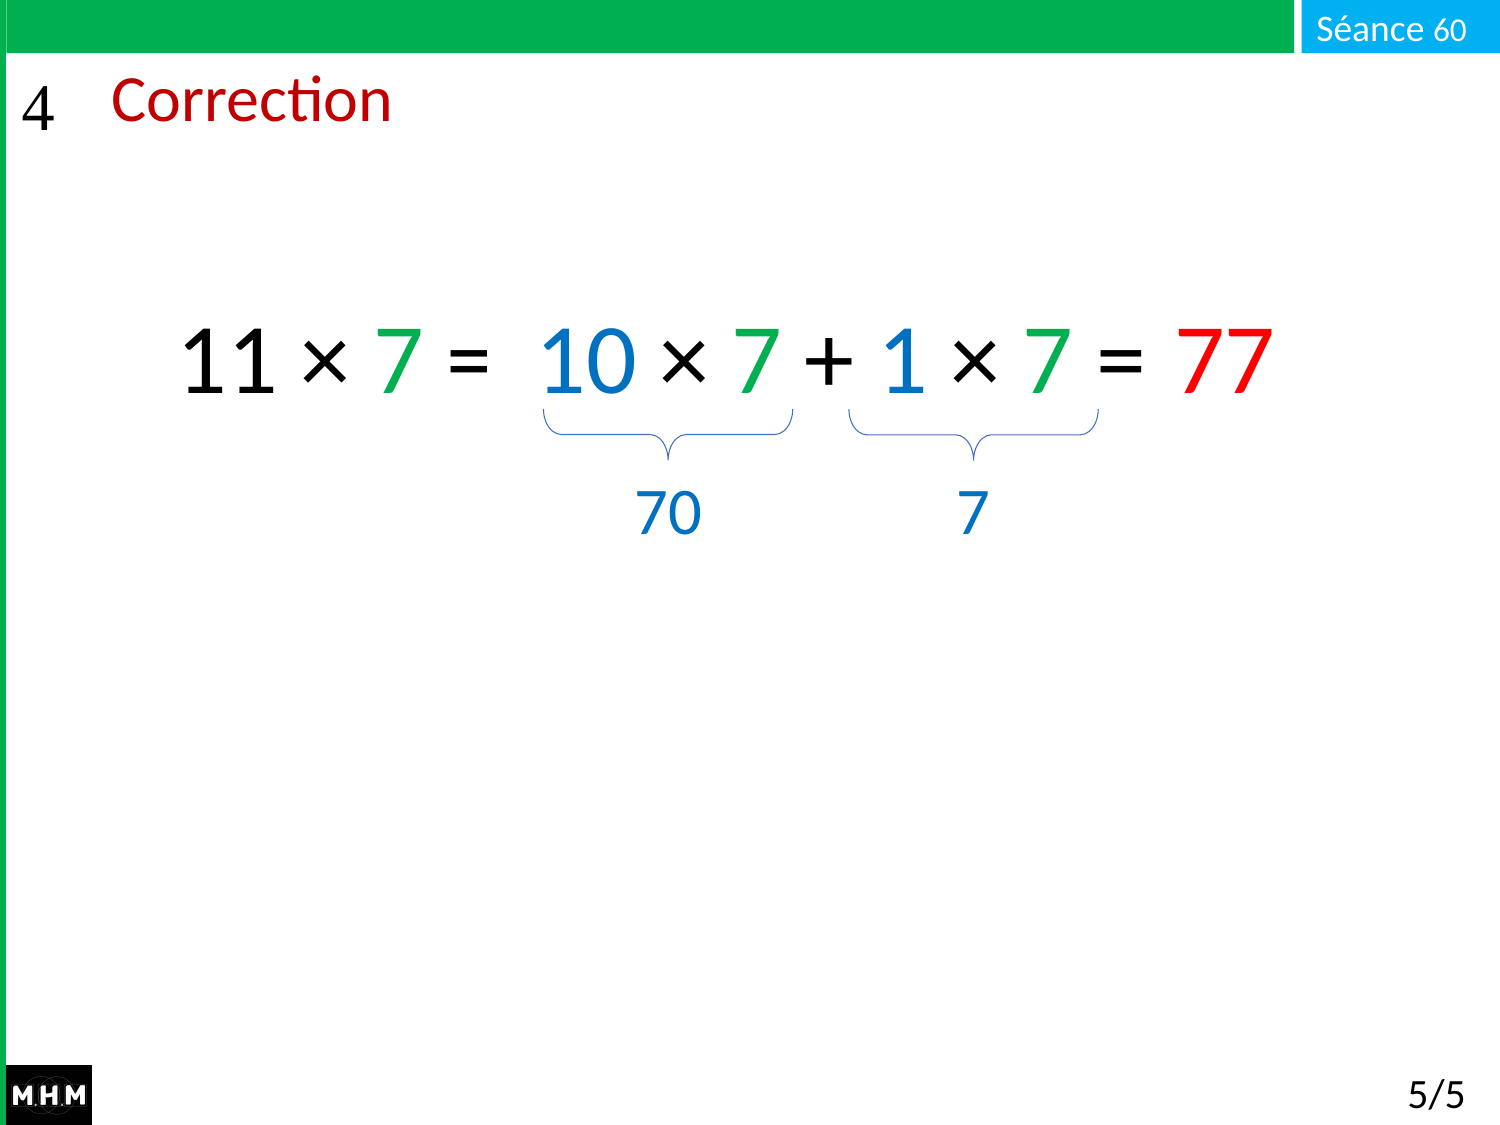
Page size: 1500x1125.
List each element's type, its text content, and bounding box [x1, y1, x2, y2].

text_box 10 × 7 + 1 × 7 = … [487, 286, 1154, 421]
text_box 11 × 7 = … [96, 286, 487, 421]
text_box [848, 409, 1099, 557]
title Correction [96, 57, 1391, 144]
list 5/5 [1373, 1064, 1500, 1125]
text_box 77 [1154, 286, 1296, 421]
picture [6, 1065, 92, 1125]
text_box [543, 408, 793, 557]
